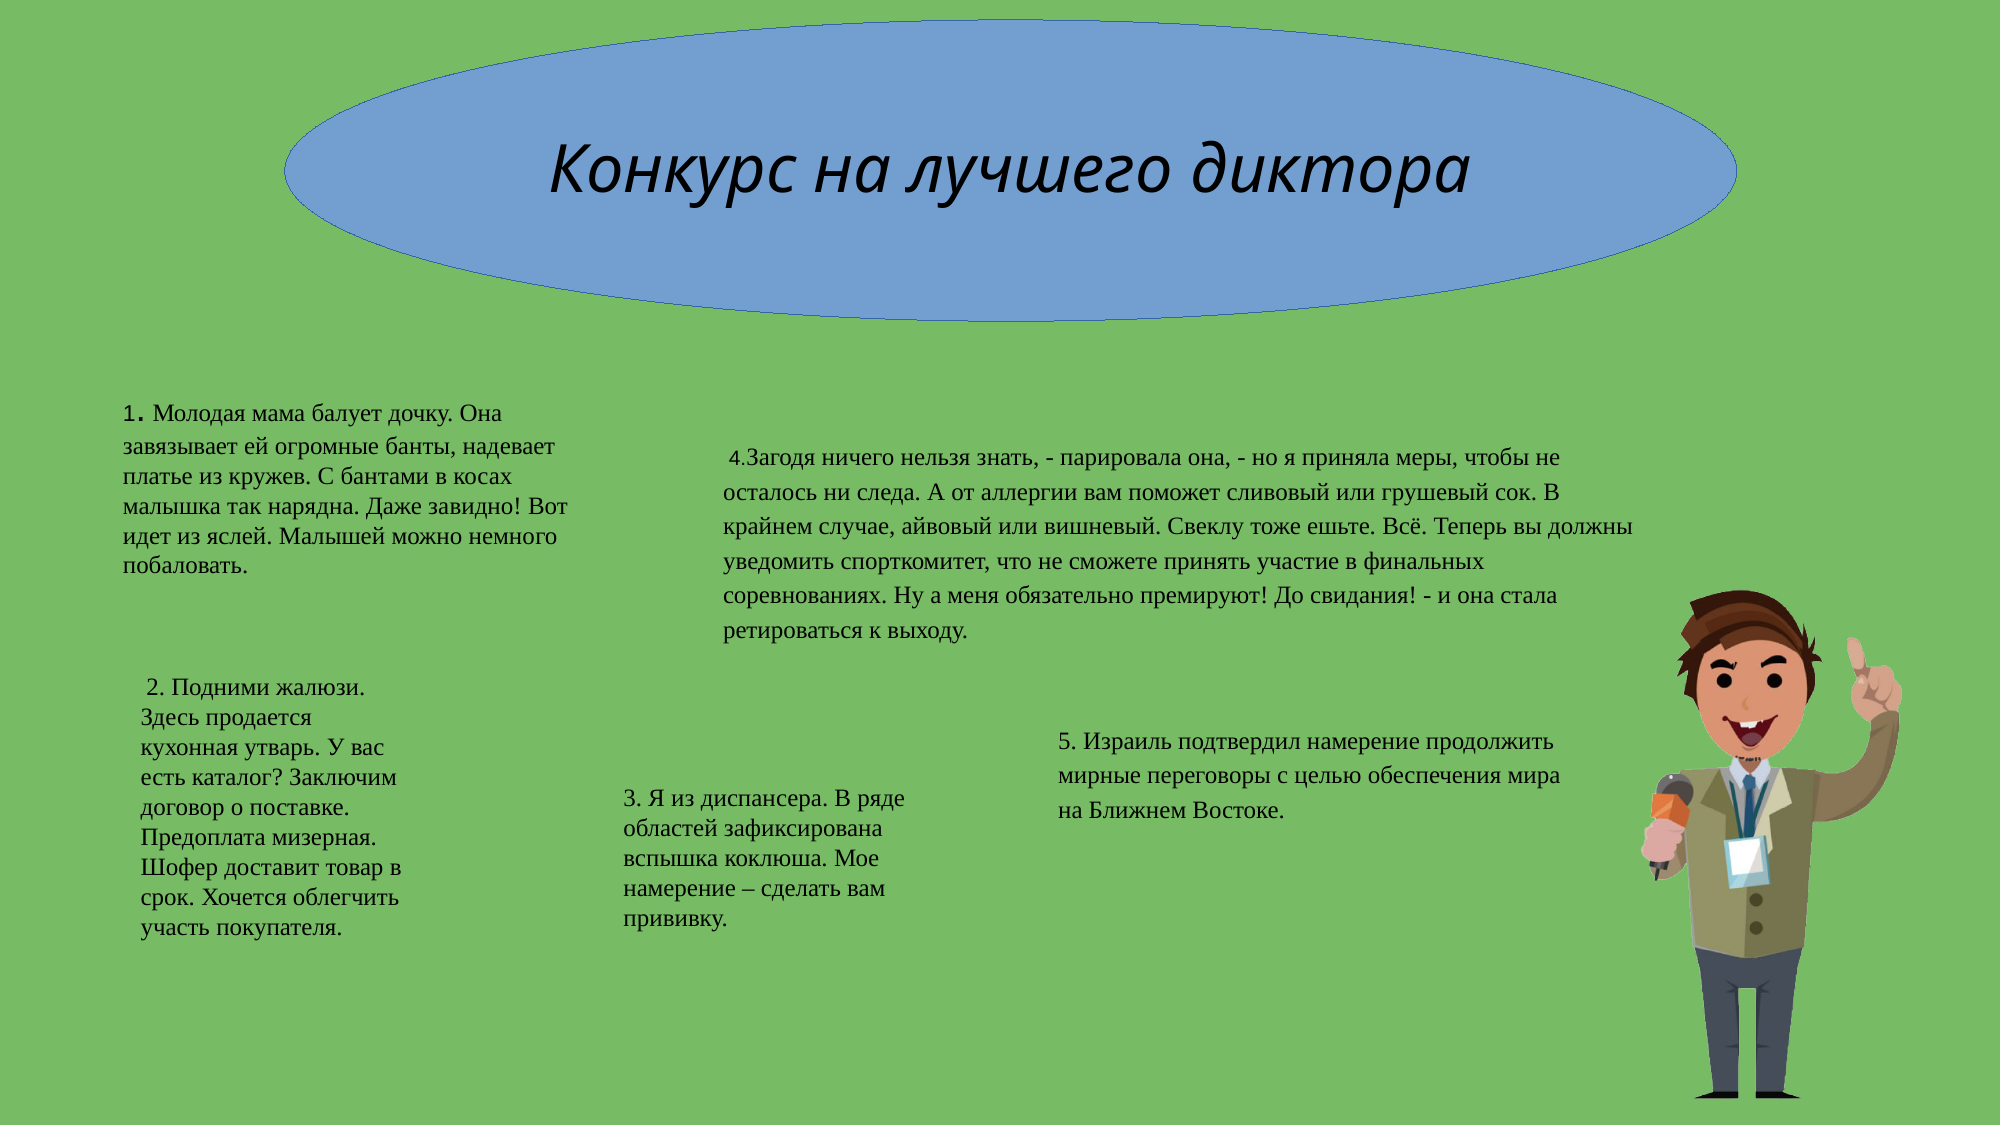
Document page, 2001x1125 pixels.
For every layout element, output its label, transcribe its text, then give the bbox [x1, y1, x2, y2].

picture [1490, 563, 2001, 1125]
text_box 3. Я из диспансера. В ряде областей зафиксирована вспышка коклюша. Мое намерение – сделать вам прививку. [608, 774, 944, 956]
text_box Конкурс на лучшего диктора [284, 19, 1737, 322]
text_box 1. Молодая мама балует дочку. Она завязывает ей огромные банты, надевает платье из кружев. С бантами в косах малышка так нарядна. Даже за­видно! Вот идет из яслей. Малышей можно немно­го побаловать. [108, 376, 609, 572]
text_box 5. Израиль подтвердил намерение продолжить мирные переговоры с целью обеспечения мира на Ближнем Востоке. [1043, 712, 1490, 849]
text_box 2. Подними жалюзи. Здесь продается кухонная утварь. У вас есть каталог? Заключим договор о поставке. Предоплата мизерная. Шофер доставит товар в срок. Хочется облегчить участь покупателя. [125, 663, 417, 928]
text_box 4.Загодя ничего нельзя знать, - парировала она, - но я приняла меры, чтобы не осталось ни следа. А от аллергии вам поможет сливовый или грушевый сок. В крайнем случае, айвовый или вишневый. Свеклу тоже ешьте. Всё. Теперь вы должны уведомить спорткомитет, что не сможете принять участие в финальных соревнованиях. Ну а меня обязательно премируют! До свидания! - и она стала ретироваться к выходу. [708, 429, 1655, 649]
